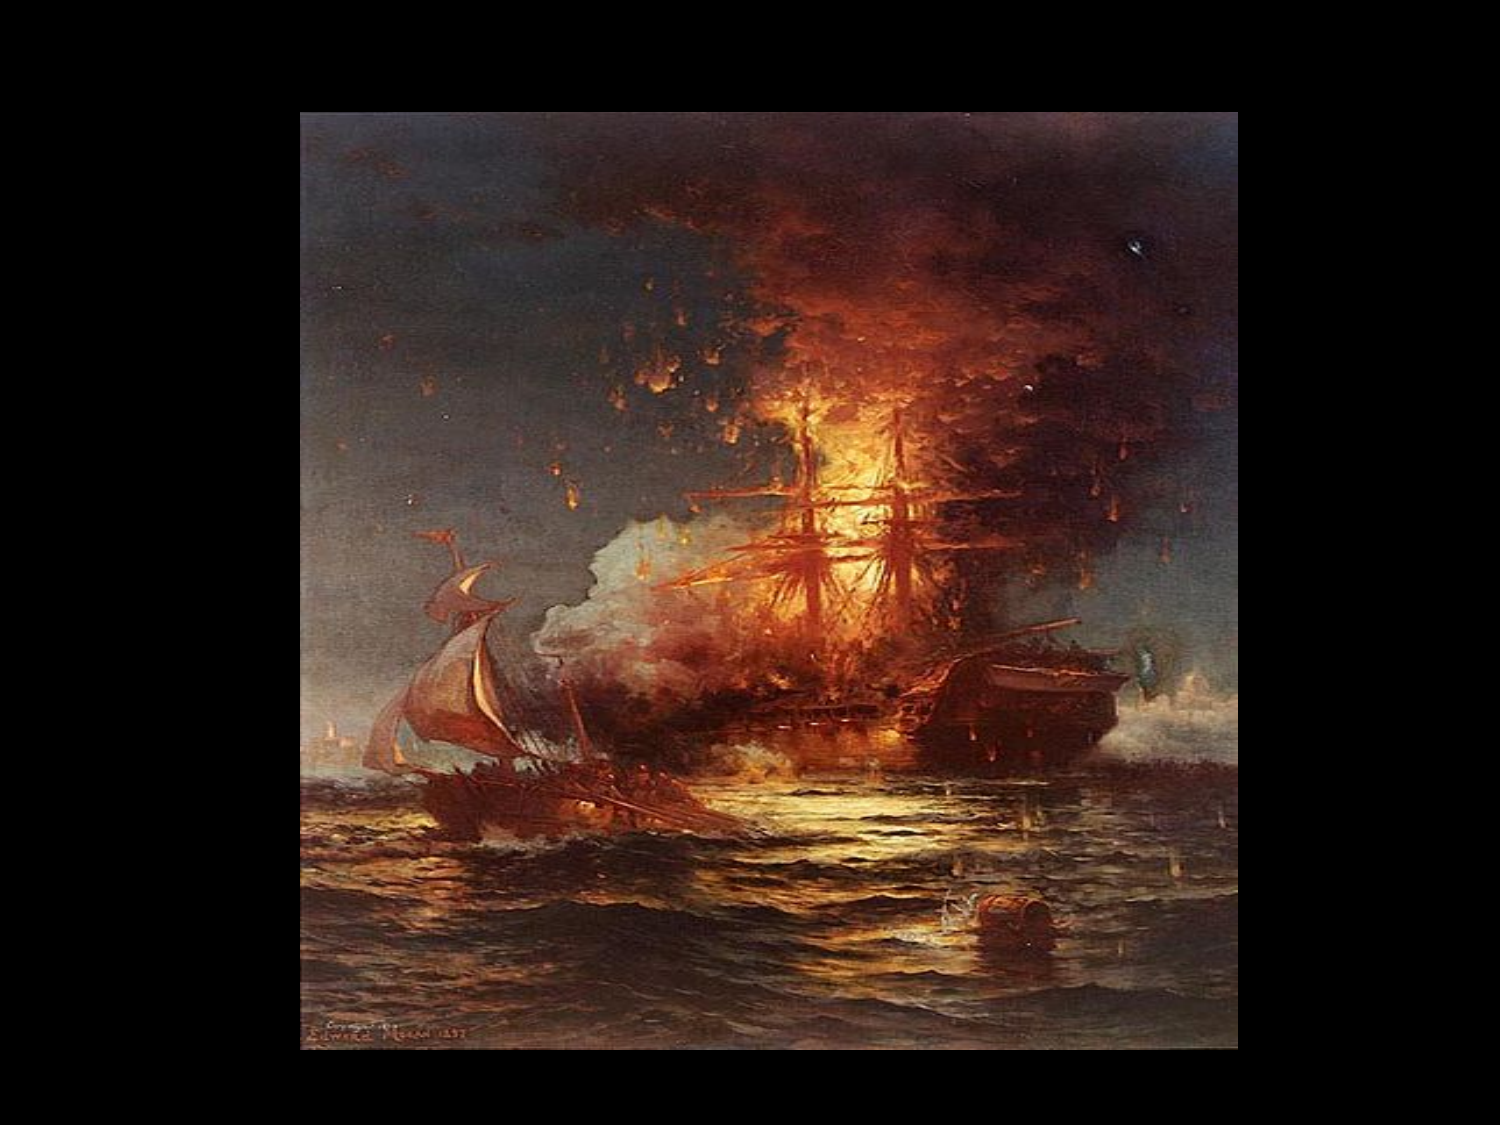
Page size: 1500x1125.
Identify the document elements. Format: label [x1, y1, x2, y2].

picture [299, 112, 1238, 1051]
